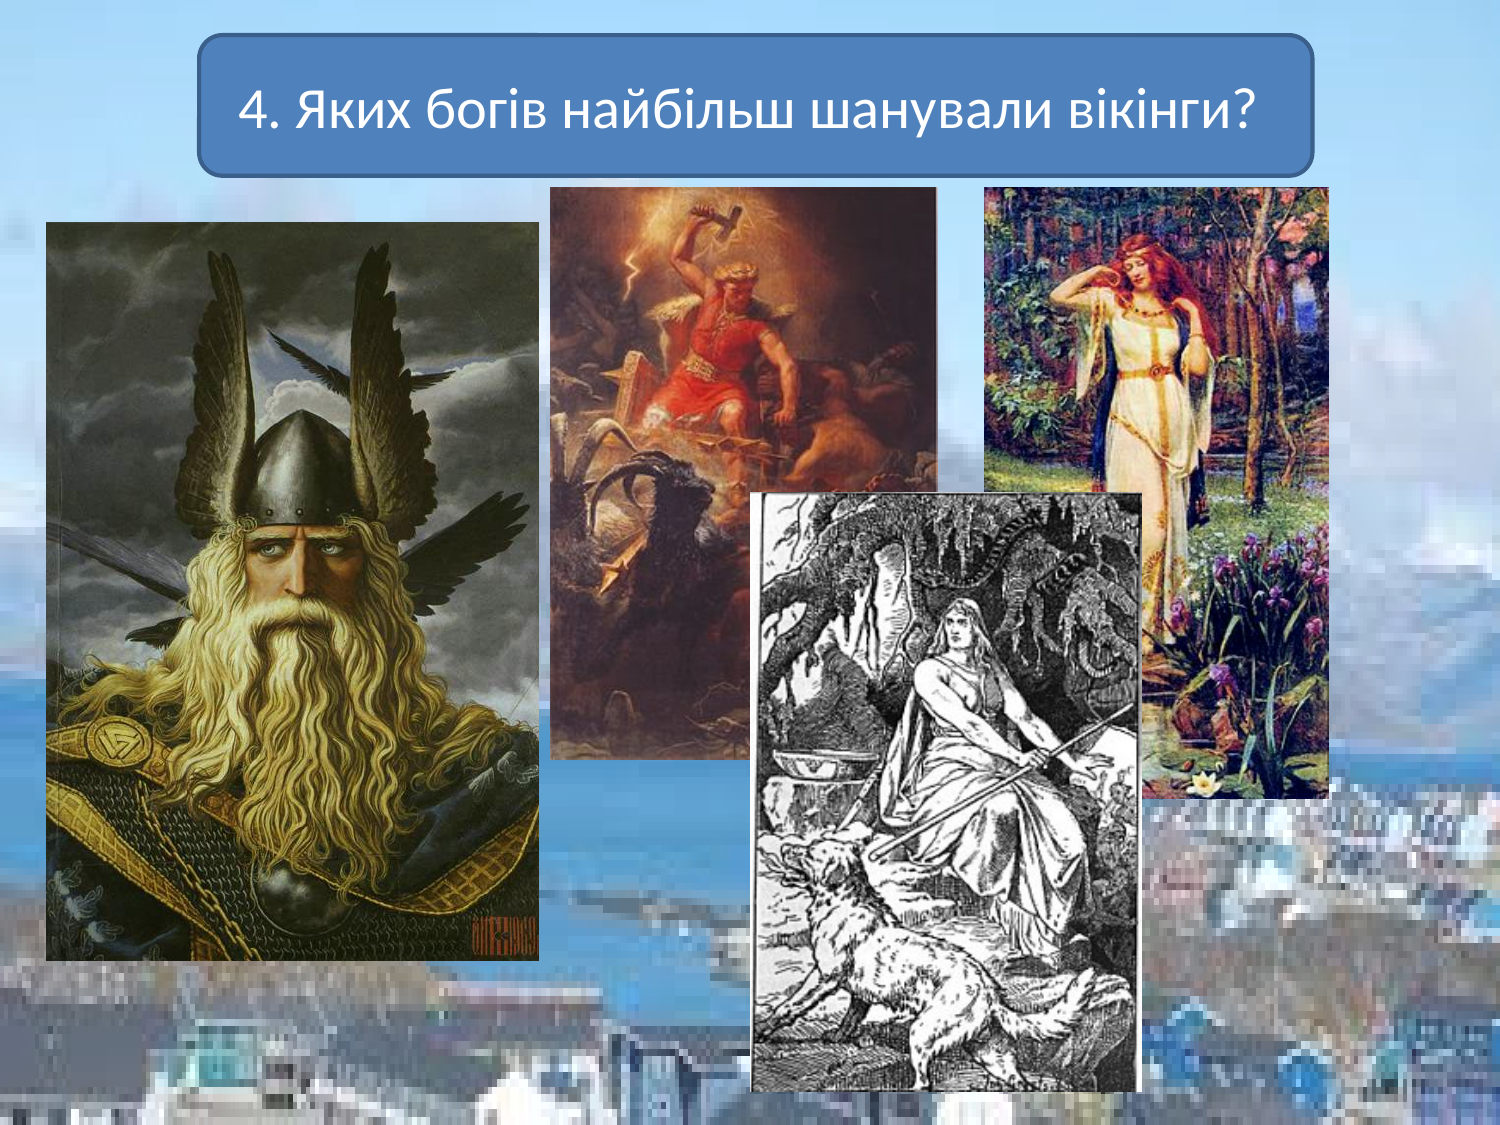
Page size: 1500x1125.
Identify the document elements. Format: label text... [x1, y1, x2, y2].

picture [550, 187, 1329, 1092]
text_box 4. Яких богів найбільш шанували вікінги? [196, 32, 1315, 178]
picture [46, 222, 540, 962]
table_cell [0, 0, 1500, 1125]
